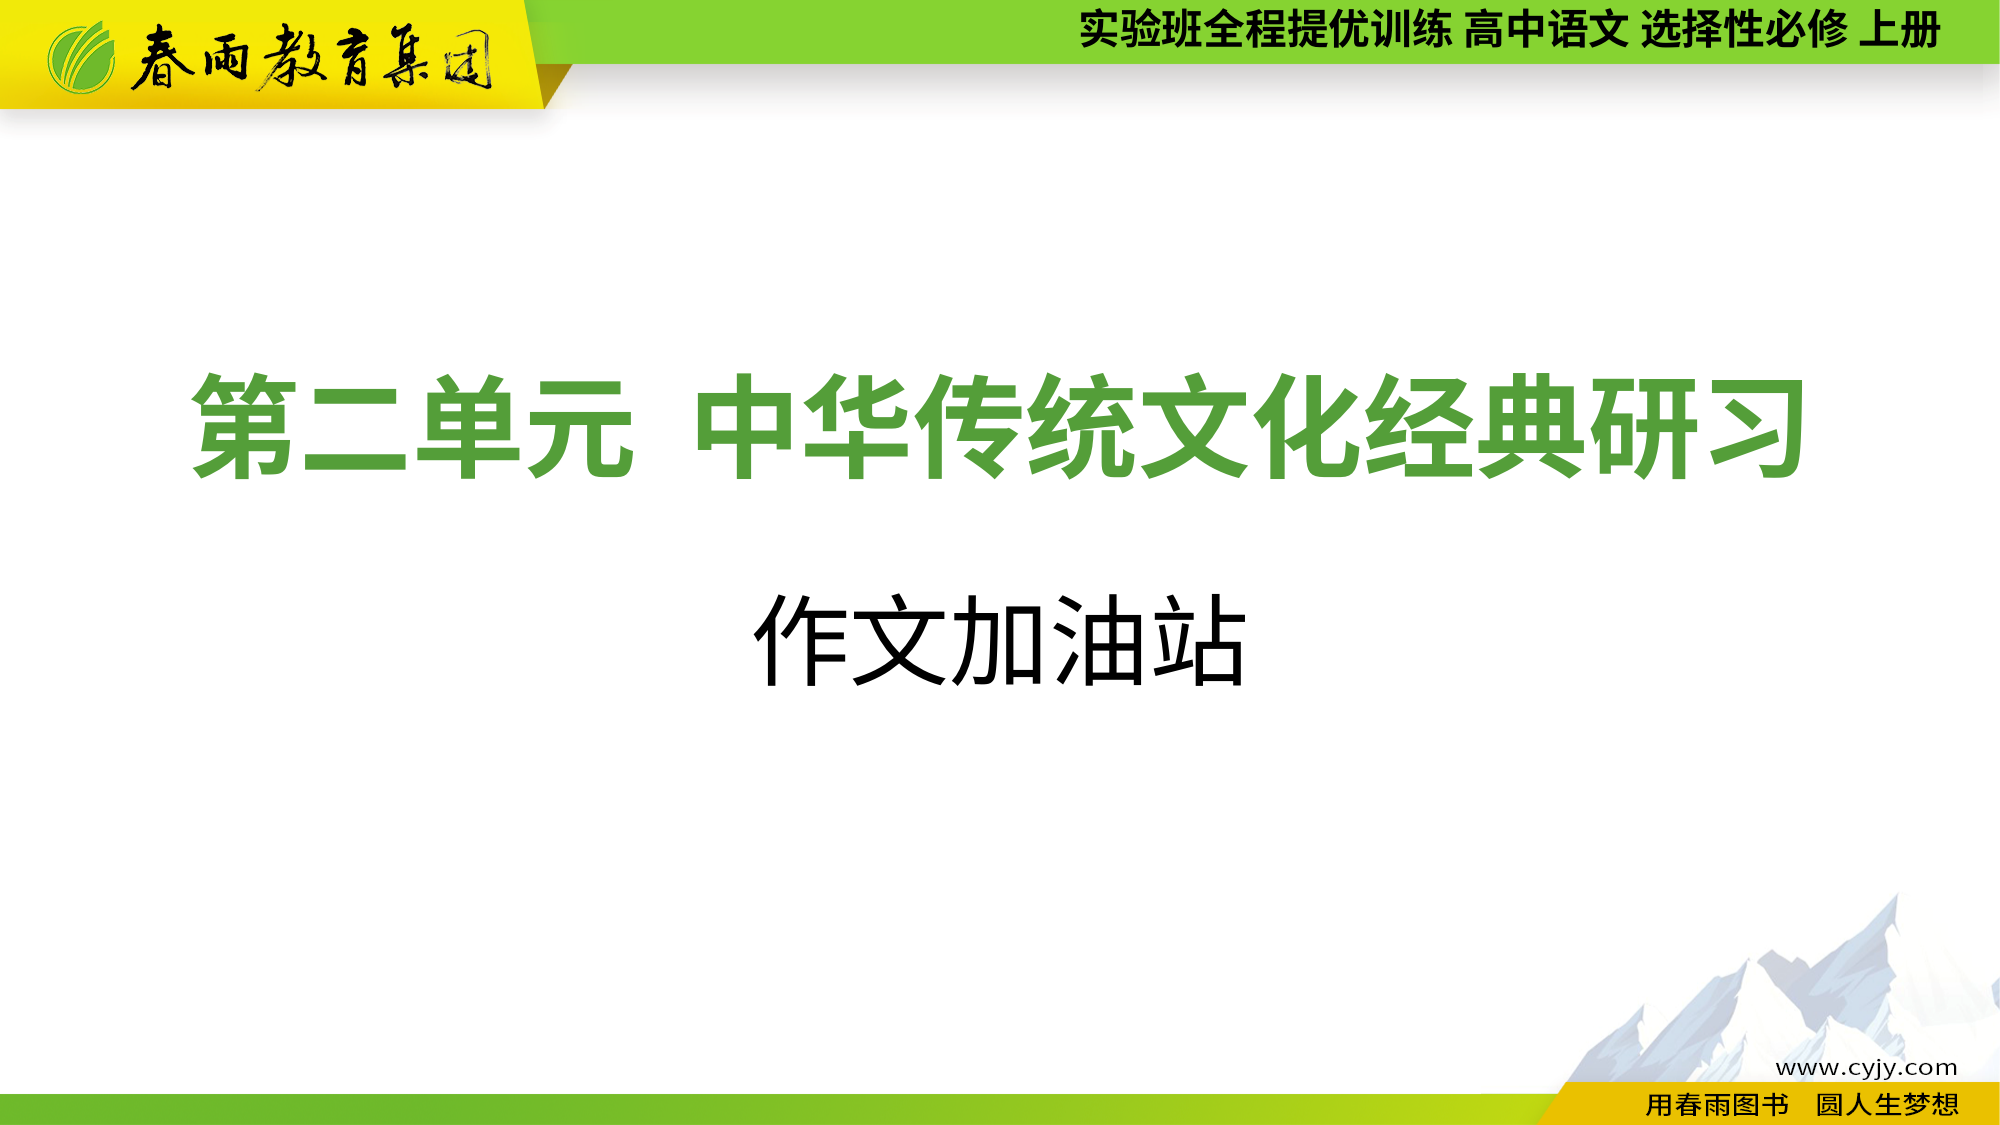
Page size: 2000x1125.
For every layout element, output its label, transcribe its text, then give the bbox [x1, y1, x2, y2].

picture [0, 0, 2000, 1125]
text_box 作文加油站 [54, 511, 1946, 706]
text_box 第二单元 中华传统文化经典研习 [54, 282, 1946, 500]
